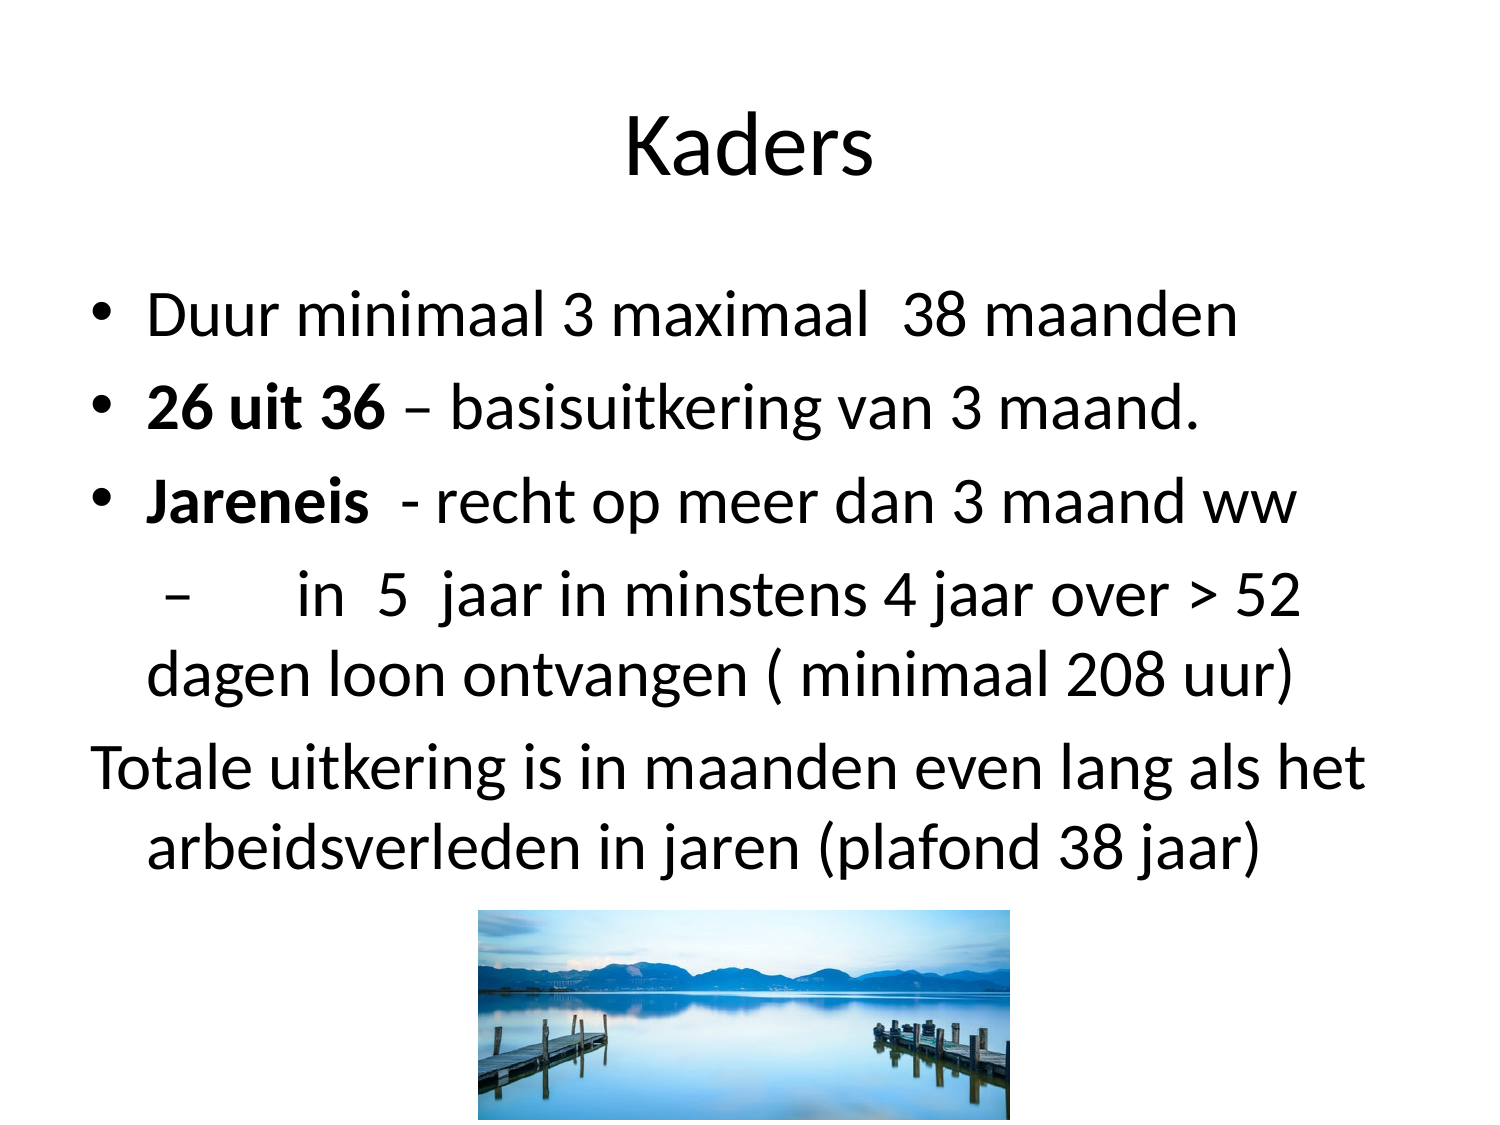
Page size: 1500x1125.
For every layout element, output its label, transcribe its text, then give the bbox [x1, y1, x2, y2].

picture [478, 910, 1011, 1120]
title Kaders [75, 45, 1425, 233]
list Duur minimaal 3 maximaal 38 maanden 26 uit 36 – basisuitkering van 3 maand. Jareneis - recht op meer dan 3 maand ww – in 5 jaar in minstens 4 jaar over > 52 dagen loon ontvangen ( minimaal 208 uur) Totale uitkering is in maanden even lang als het arbeidsverleden in jaren (plafond 38 jaar) [75, 262, 1425, 1005]
